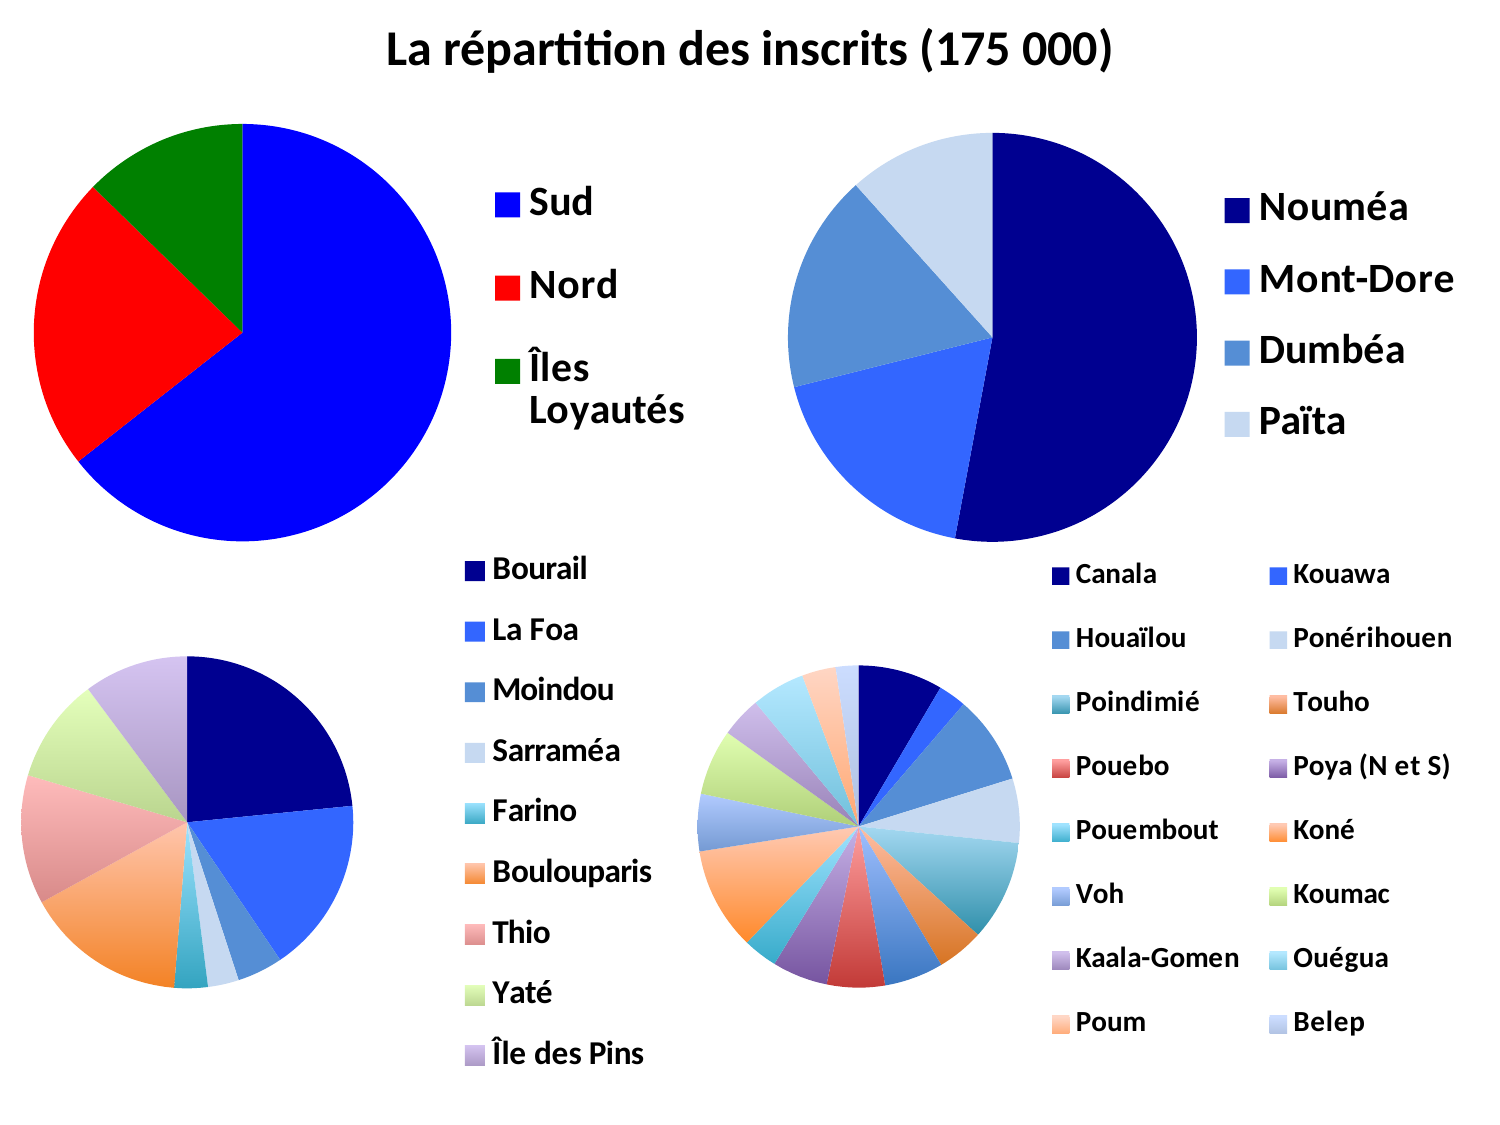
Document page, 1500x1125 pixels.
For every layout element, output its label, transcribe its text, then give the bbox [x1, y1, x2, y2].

title La répartition des inscrits (175 000) [75, 8, 1425, 84]
chart [0, 114, 1474, 1101]
